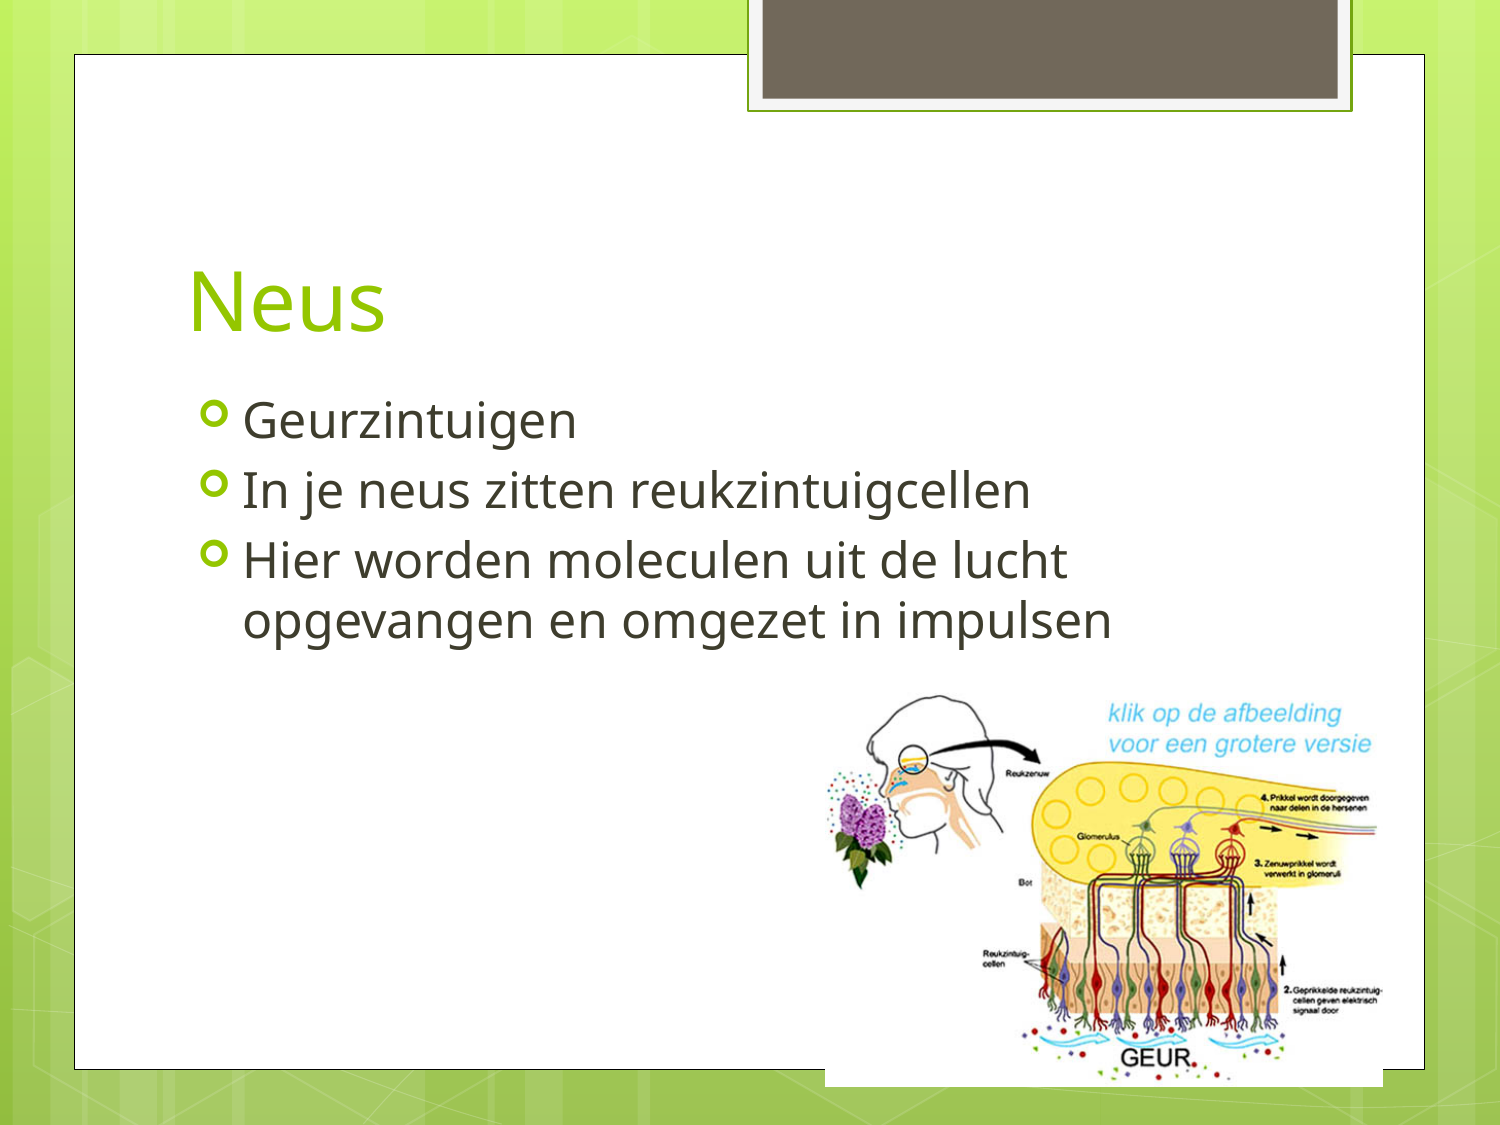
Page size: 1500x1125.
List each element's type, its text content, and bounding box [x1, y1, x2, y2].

list Geurzintuigen In je neus zitten reukzintuigcellen Hier worden moleculen uit de lucht opgevangen en omgezet in impulsen [171, 381, 1283, 957]
title Neus [171, 168, 1324, 357]
picture [825, 692, 1383, 1088]
